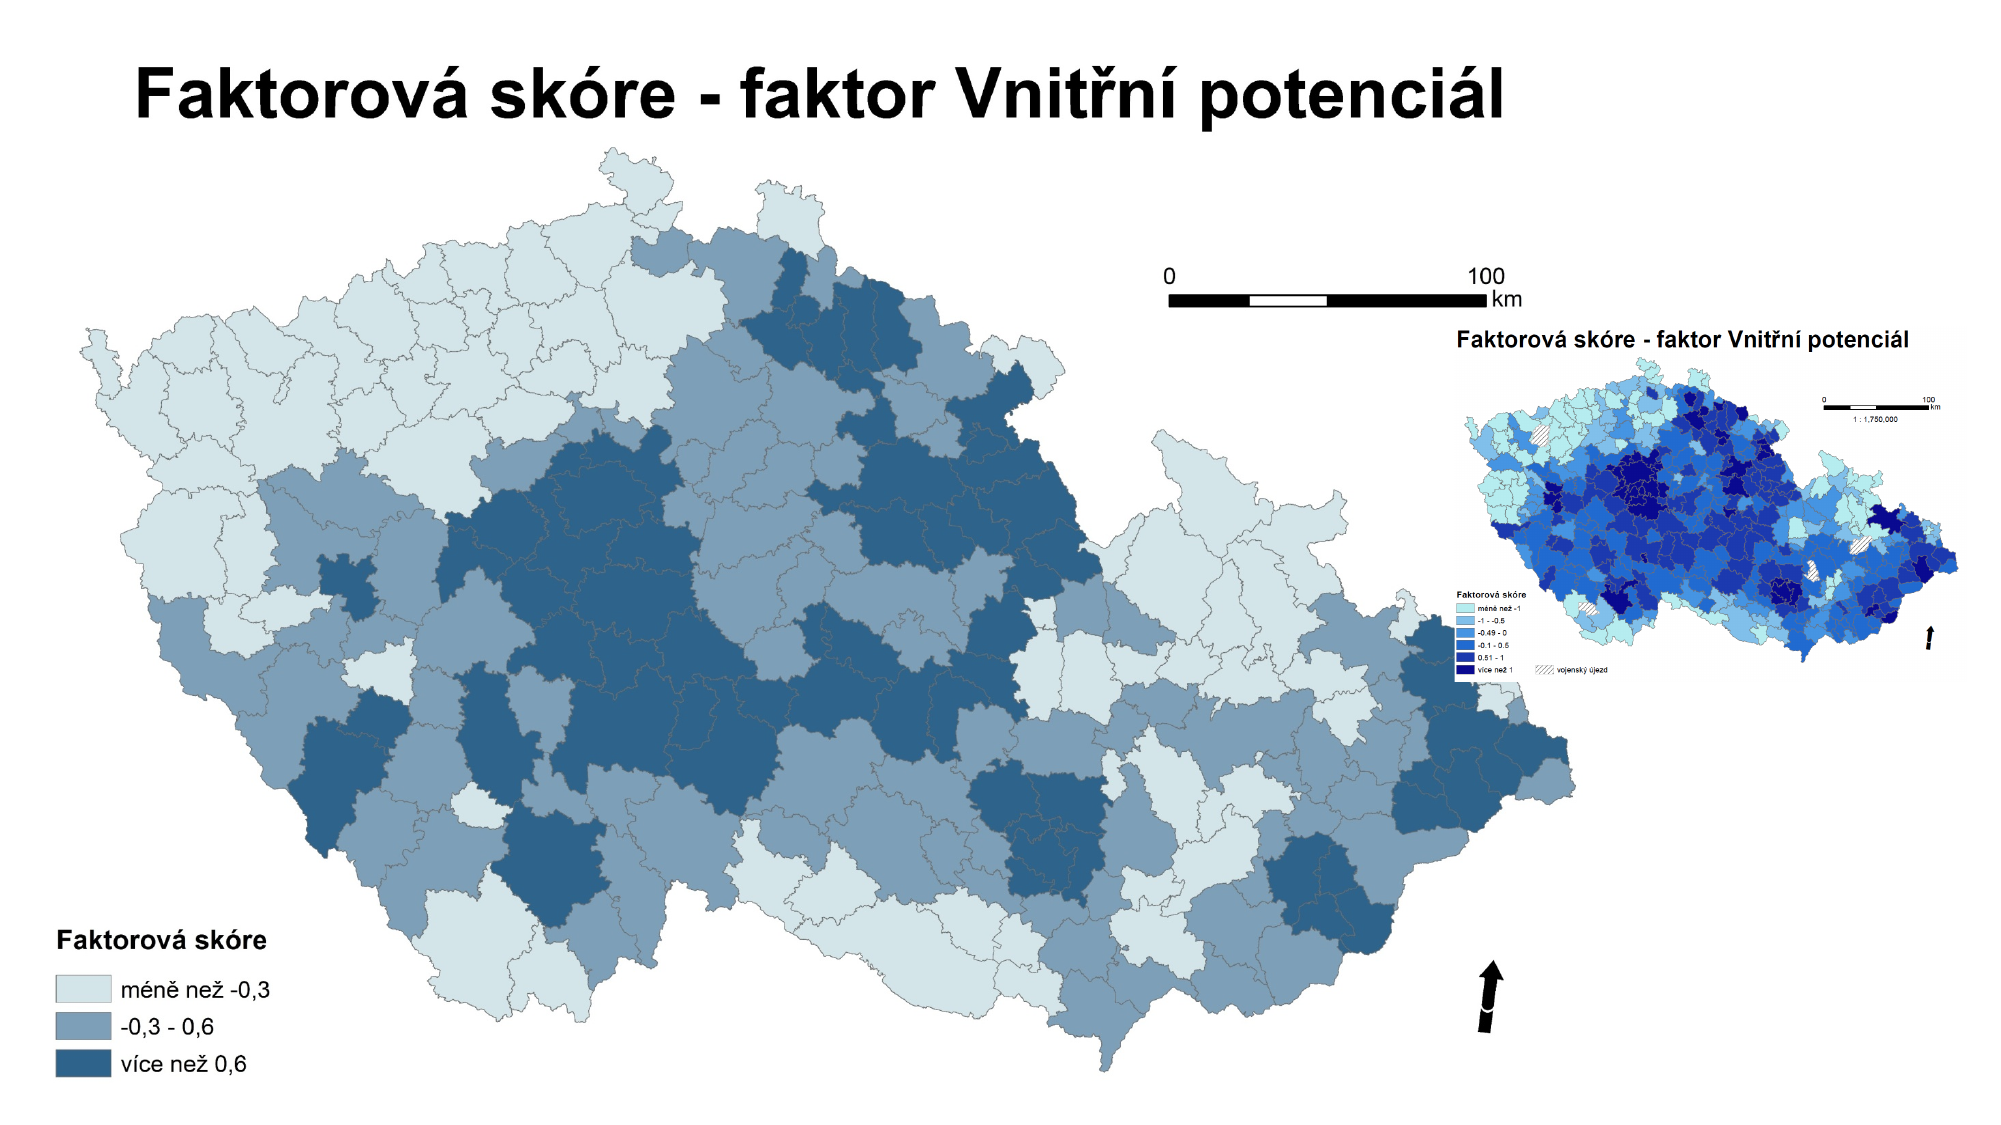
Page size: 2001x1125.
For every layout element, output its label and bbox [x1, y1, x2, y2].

list [0, 0, 1645, 1125]
picture [1454, 326, 1967, 682]
